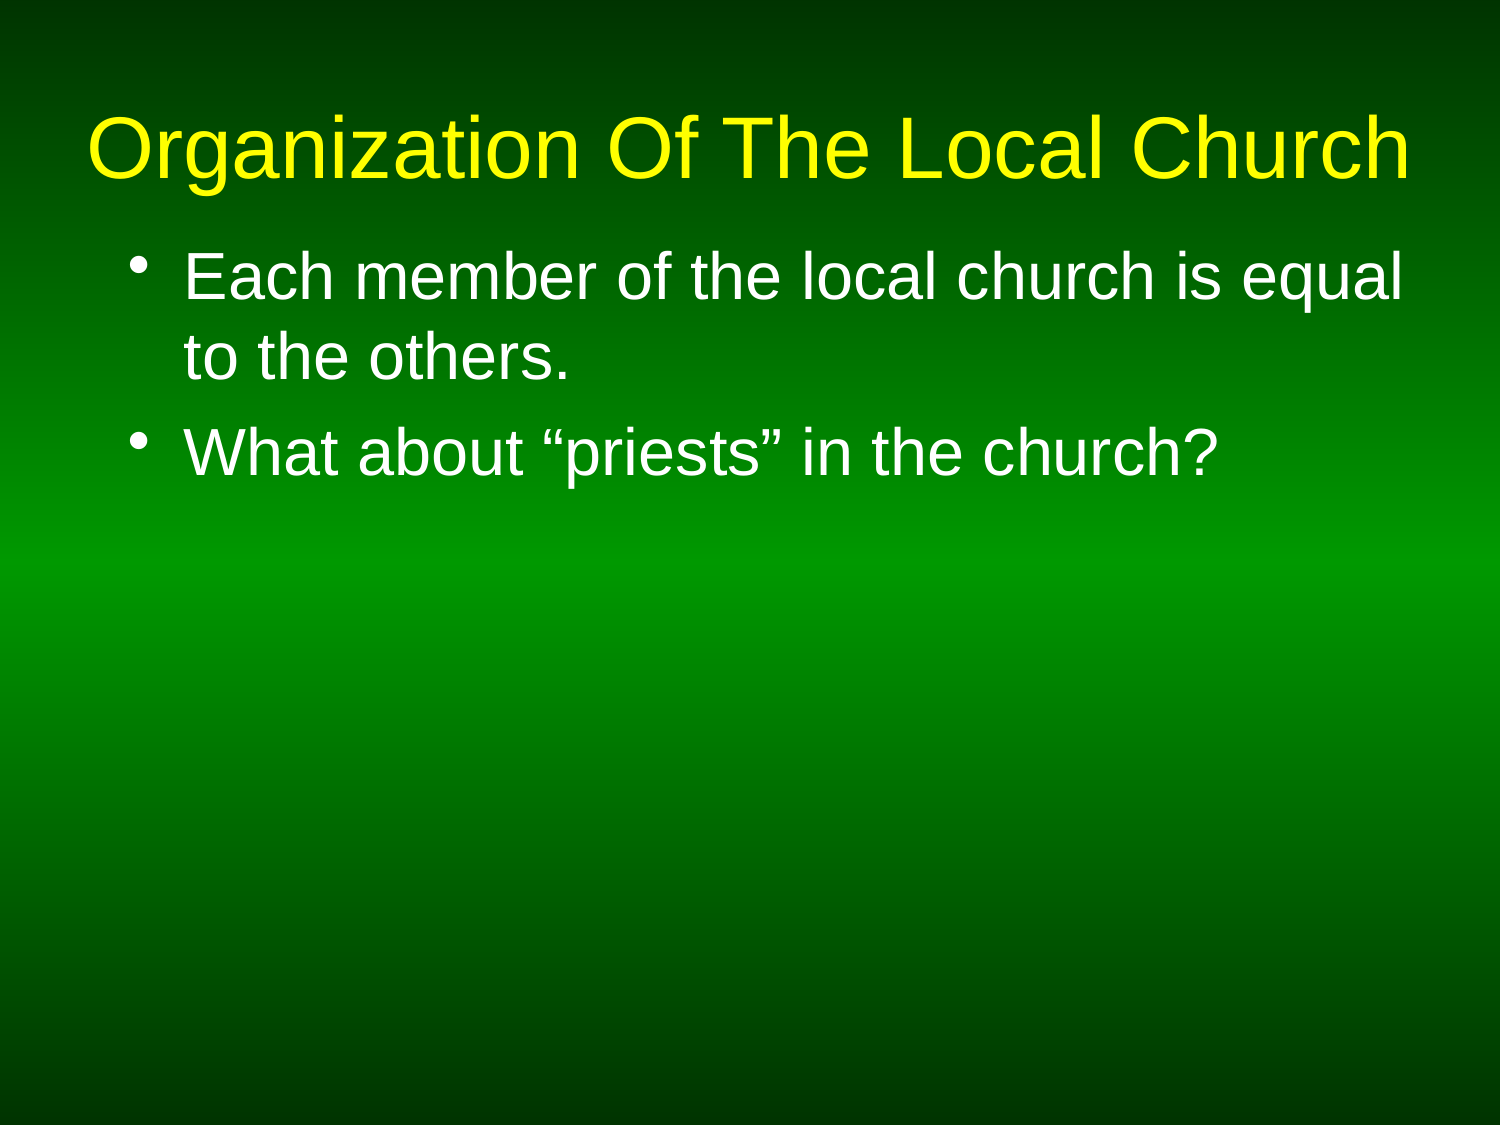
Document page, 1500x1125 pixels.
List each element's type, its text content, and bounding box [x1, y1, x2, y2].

list Each member of the local church is equal to the others. What about “priests” in the church? [112, 224, 1463, 1125]
title Organization Of The Local Church [37, 50, 1463, 238]
